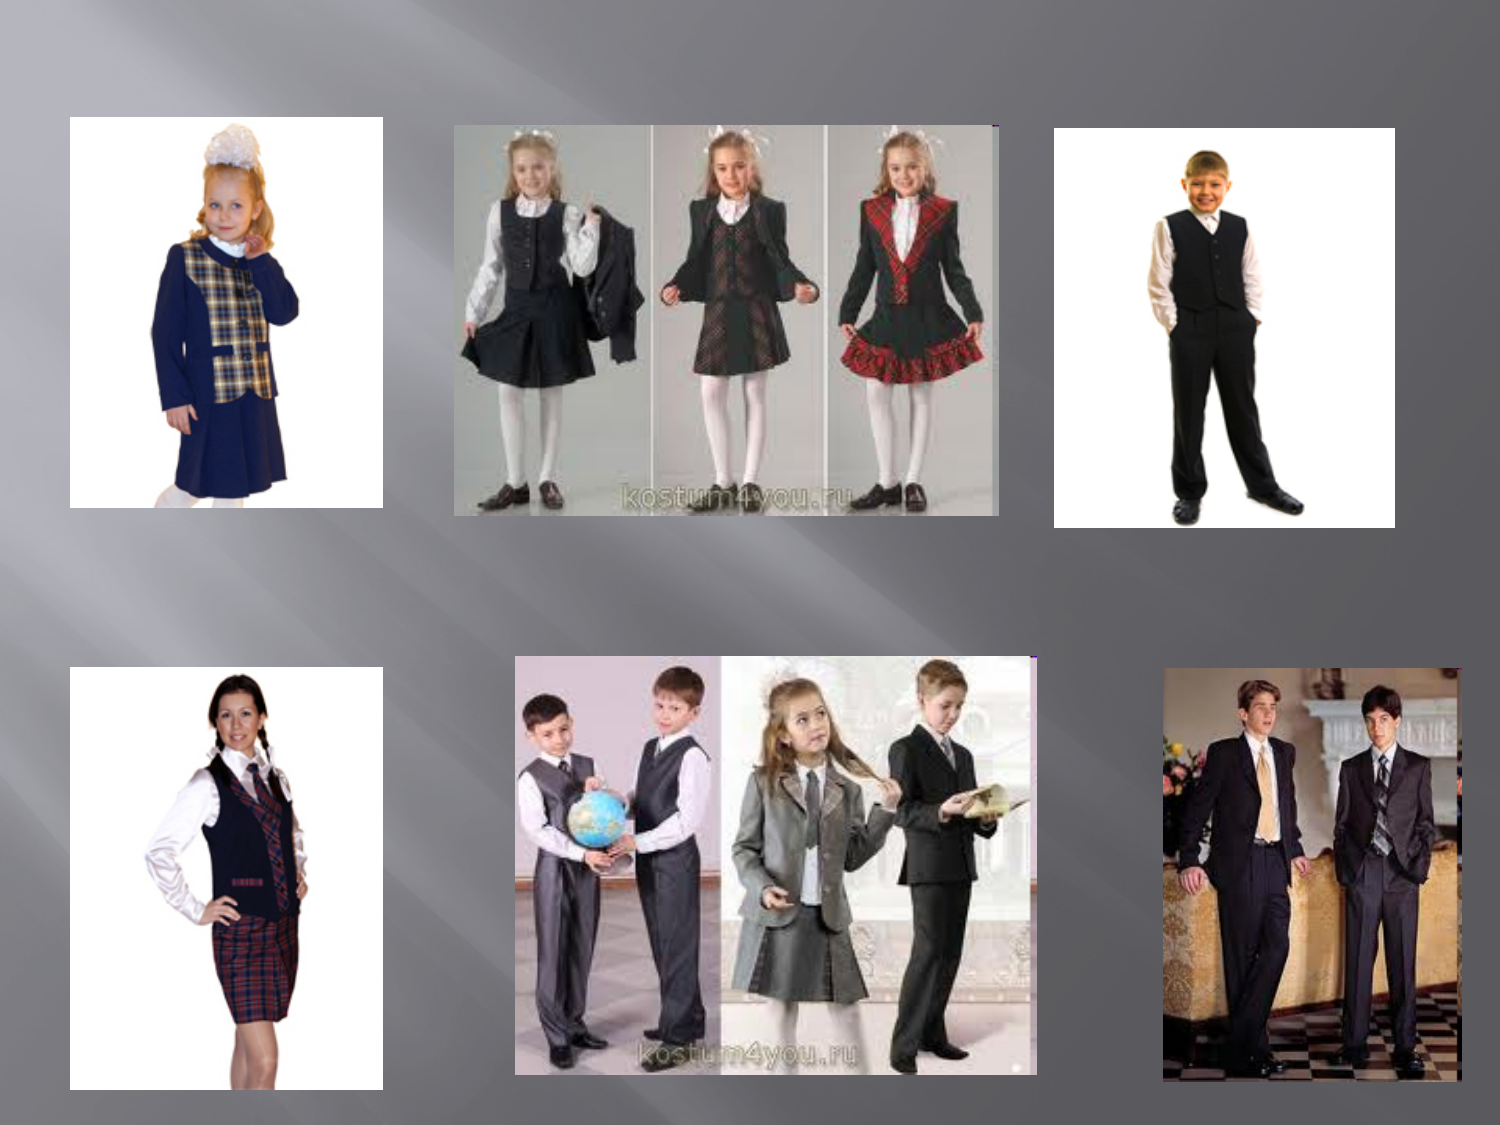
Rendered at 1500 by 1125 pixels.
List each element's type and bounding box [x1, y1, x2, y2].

picture [515, 655, 1037, 1075]
picture [454, 125, 999, 516]
picture [1054, 128, 1395, 528]
list [70, 116, 384, 509]
picture [1163, 668, 1463, 1082]
picture [70, 667, 384, 1091]
